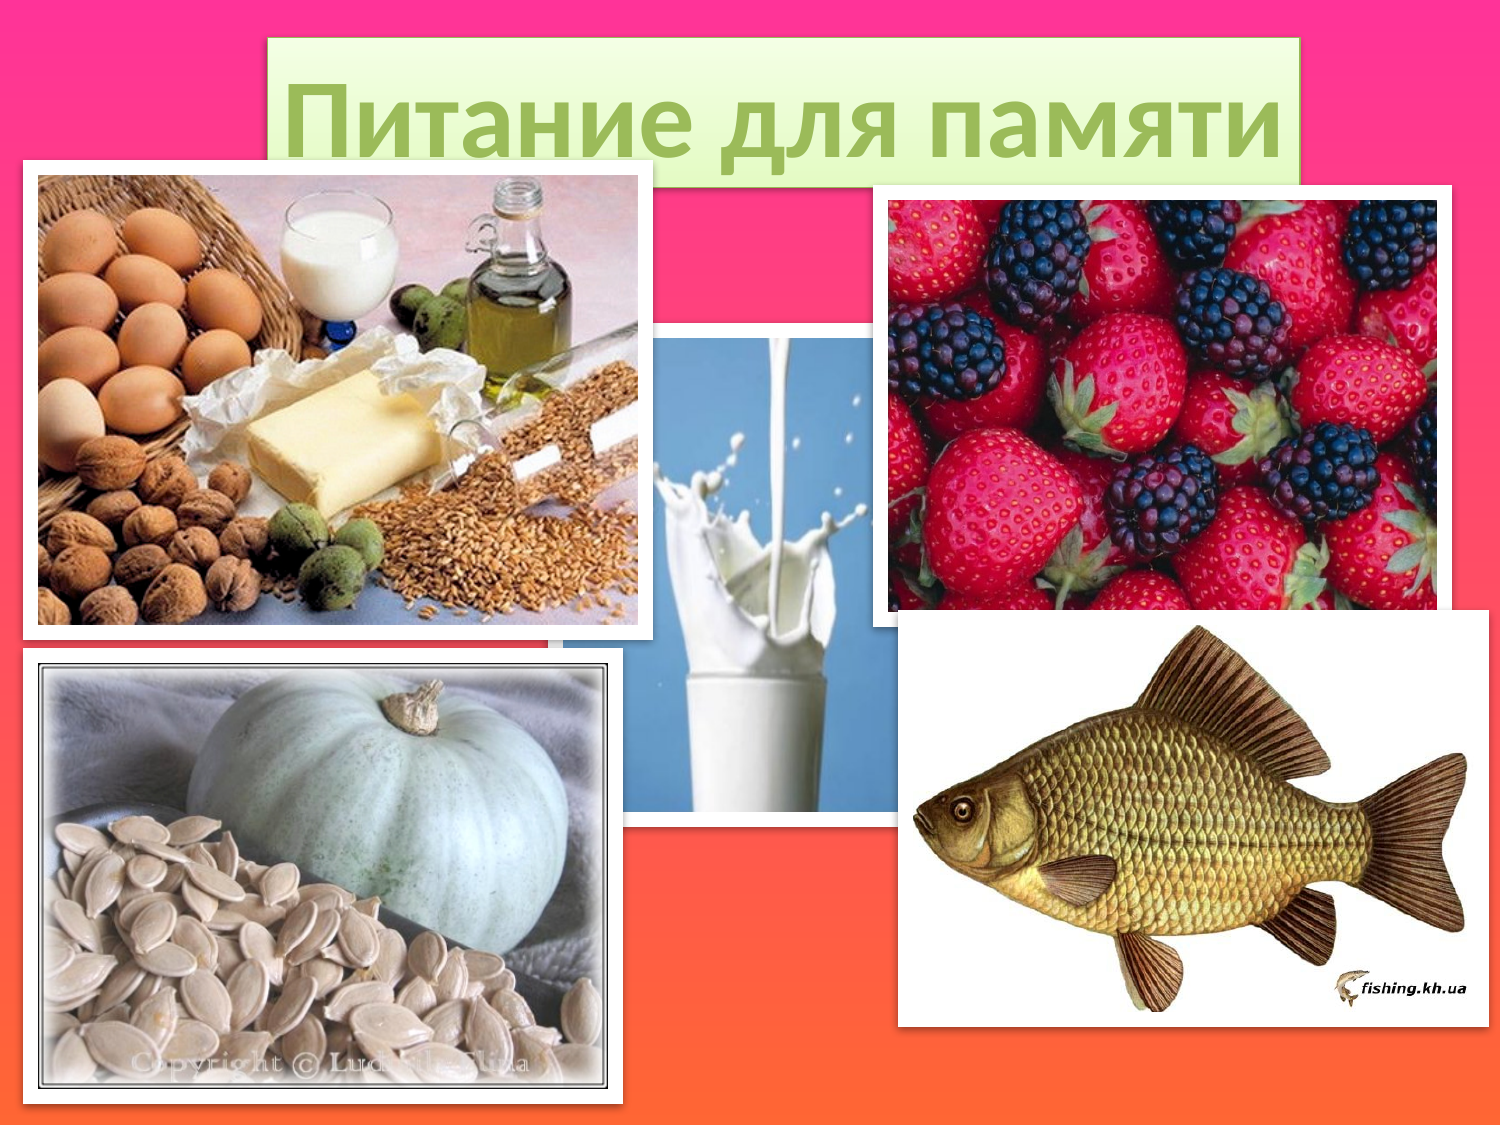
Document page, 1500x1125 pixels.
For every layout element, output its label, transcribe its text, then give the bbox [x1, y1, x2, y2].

picture [37, 174, 1475, 1090]
text_box Питание для памяти [267, 37, 1301, 188]
